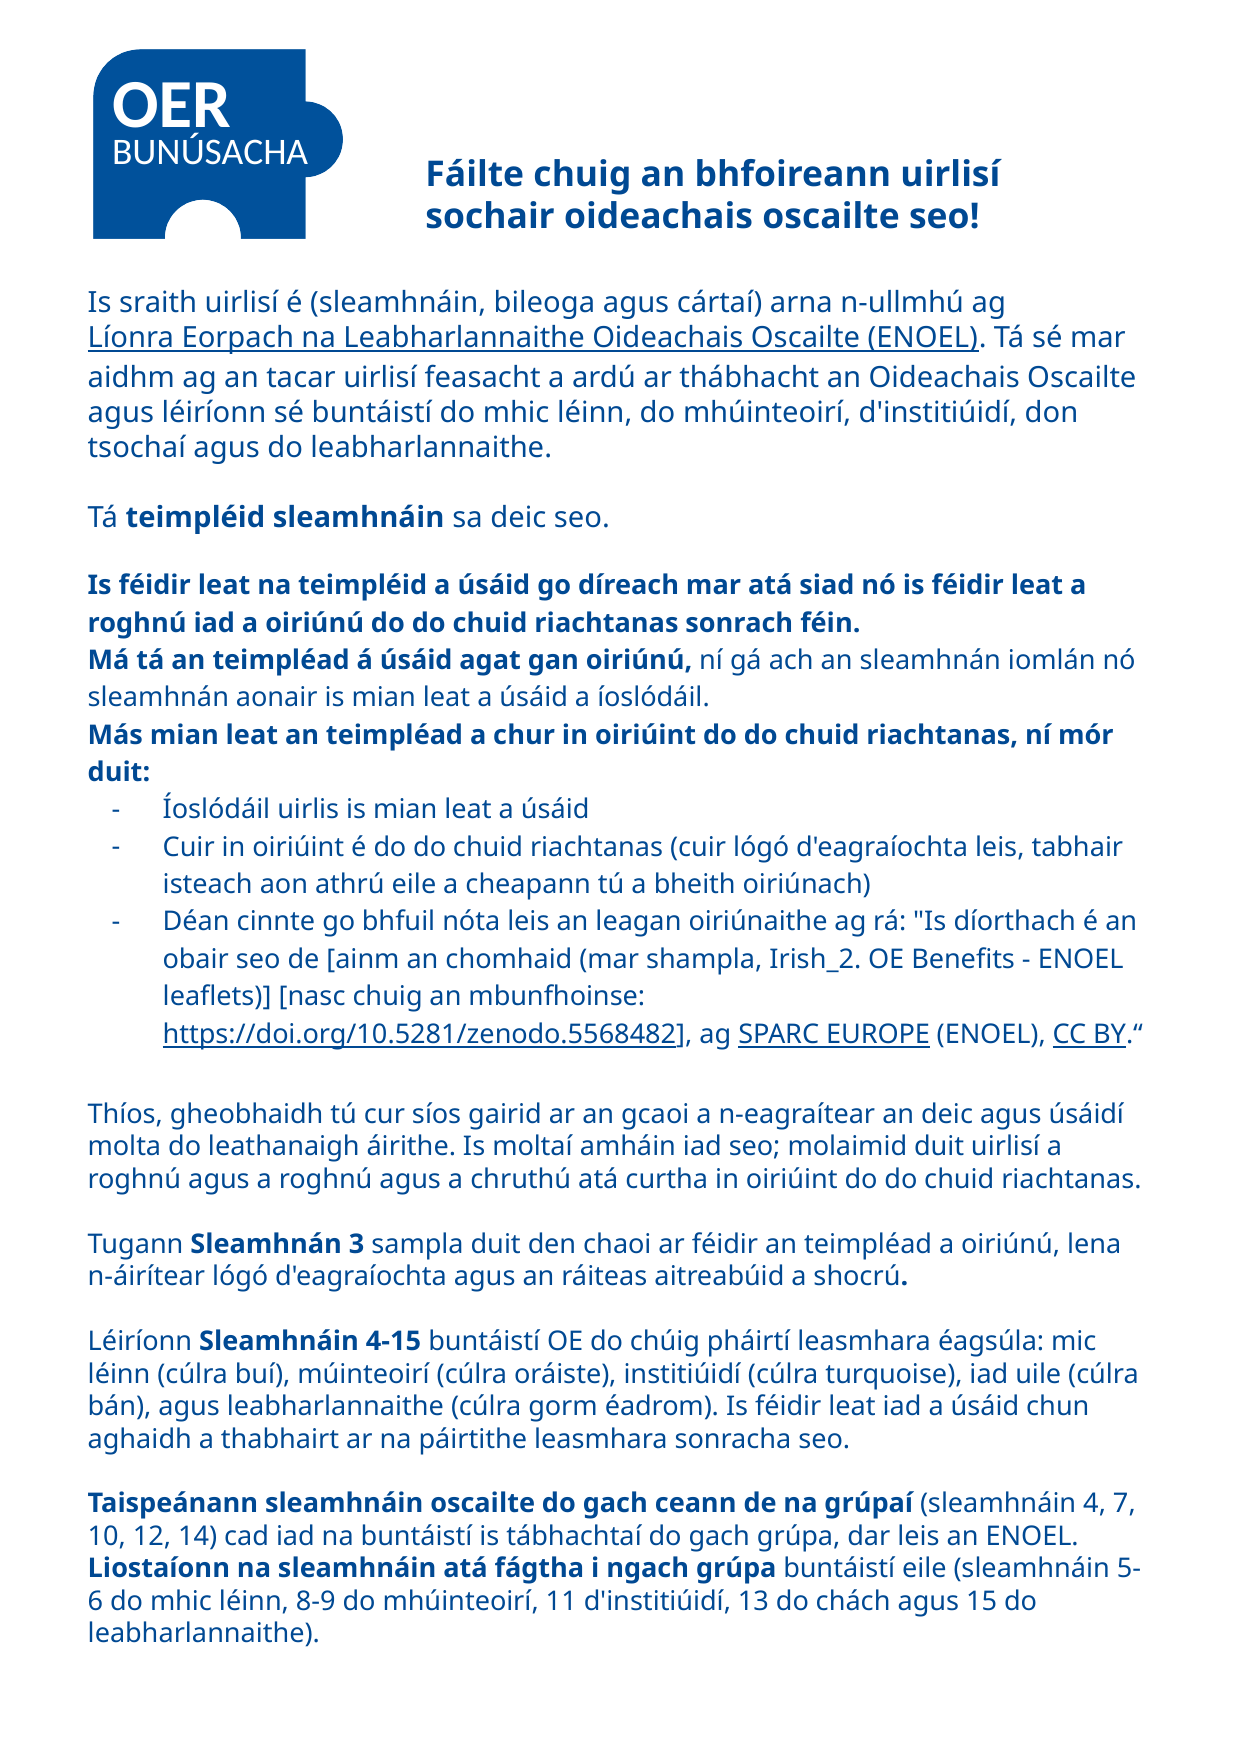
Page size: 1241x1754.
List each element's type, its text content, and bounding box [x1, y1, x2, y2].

picture [93, 49, 343, 240]
text_box Is sraith uirlisí é (sleamhnáin, bileoga agus cártaí) arna n-ullmhú ag Líonra Eorpach na Leabharlannaithe Oideachais Oscailte (ENOEL). Tá sé mar aidhm ag an tacar uirlisí feasacht a ardú ar thábhacht an Oideachais Oscailte agus léiríonn sé buntáistí do mhic léinn, do mhúinteoirí, d'institiúidí, don tsochaí agus do leabharlannaithe. Tá teimpléid sleamhnáin sa deic seo. Is féidir leat na teimpléid a úsáid go díreach mar atá siad nó is féidir leat a roghnú iad a oiriúnú do do chuid riachtanas sonrach féin. Má tá an teimpléad á úsáid agat gan oiriúnú, ní gá ach an sleamhnán iomlán nó sleamhnán aonair is mian leat a úsáid a íoslódáil. Más mian leat an teimpléad a chur in oiriúint do do chuid riachtanas, ní mór duit: Íoslódáil uirlis is mian leat a úsáid Cuir in oiriúint é do do chuid riachtanas (cuir lógó d'eagraíochta leis, tabhair isteach aon athrú eile a cheapann tú a bheith oiriúnach) Déan cinnte go bhfuil nóta leis an leagan oiriúnaithe ag rá: "Is díorthach é an obair seo de [ainm an chomhaid (mar shampla, Irish_2. OE Benefits - ENOEL leaflets)] [nasc chuig an mbunfhoinse: https://doi.org/10.5281/zenodo.5568482], ag SPARC EUROPE (ENOEL), CC BY.“ Thíos, gheobhaidh tú cur síos gairid ar an gcaoi a n-eagraítear an deic agus úsáidí molta do leathanaigh áirithe. Is moltaí amháin iad seo; molaimid duit uirlisí a roghnú agus a roghnú agus a chruthú atá curtha in oiriúint do do chuid riachtanas. Tugann Sleamhnán 3 sampla duit den chaoi ar féidir an teimpléad a oiriúnú, lena n-áirítear lógó d'eagraíochta agus an ráiteas aitreabúid a shocrú. Léiríonn Sleamhnáin 4-15 buntáistí OE do chúig pháirtí leasmhara éagsúla: mic léinn (cúlra buí), múinteoirí (cúlra oráiste), institiúidí (cúlra turquoise), iad uile (cúlra bán), agus leabharlannaithe (cúlra gorm éadrom). Is féidir leat iad a úsáid chun aghaidh a thabhairt ar na páirtithe leasmhara sonracha seo. Taispeánann sleamhnáin oscailte do gach ceann de na grúpaí (sleamhnáin 4, 7, 10, 12, 14) cad iad na buntáistí is tábhachtaí do gach grúpa, dar leis an ENOEL. Liostaíonn na sleamhnáin atá fágtha i ngach grúpa buntáistí eile (sleamhnáin 5-6 do mhic léinn, 8-9 do mhúinteoirí, 11 d'institiúidí, 13 do chách agus 15 do leabharlannaithe). [72, 268, 1163, 1664]
text_box Fáilte chuig an bhfoireann uirlisí sochair oideachais oscailte seo! [410, 136, 1105, 251]
